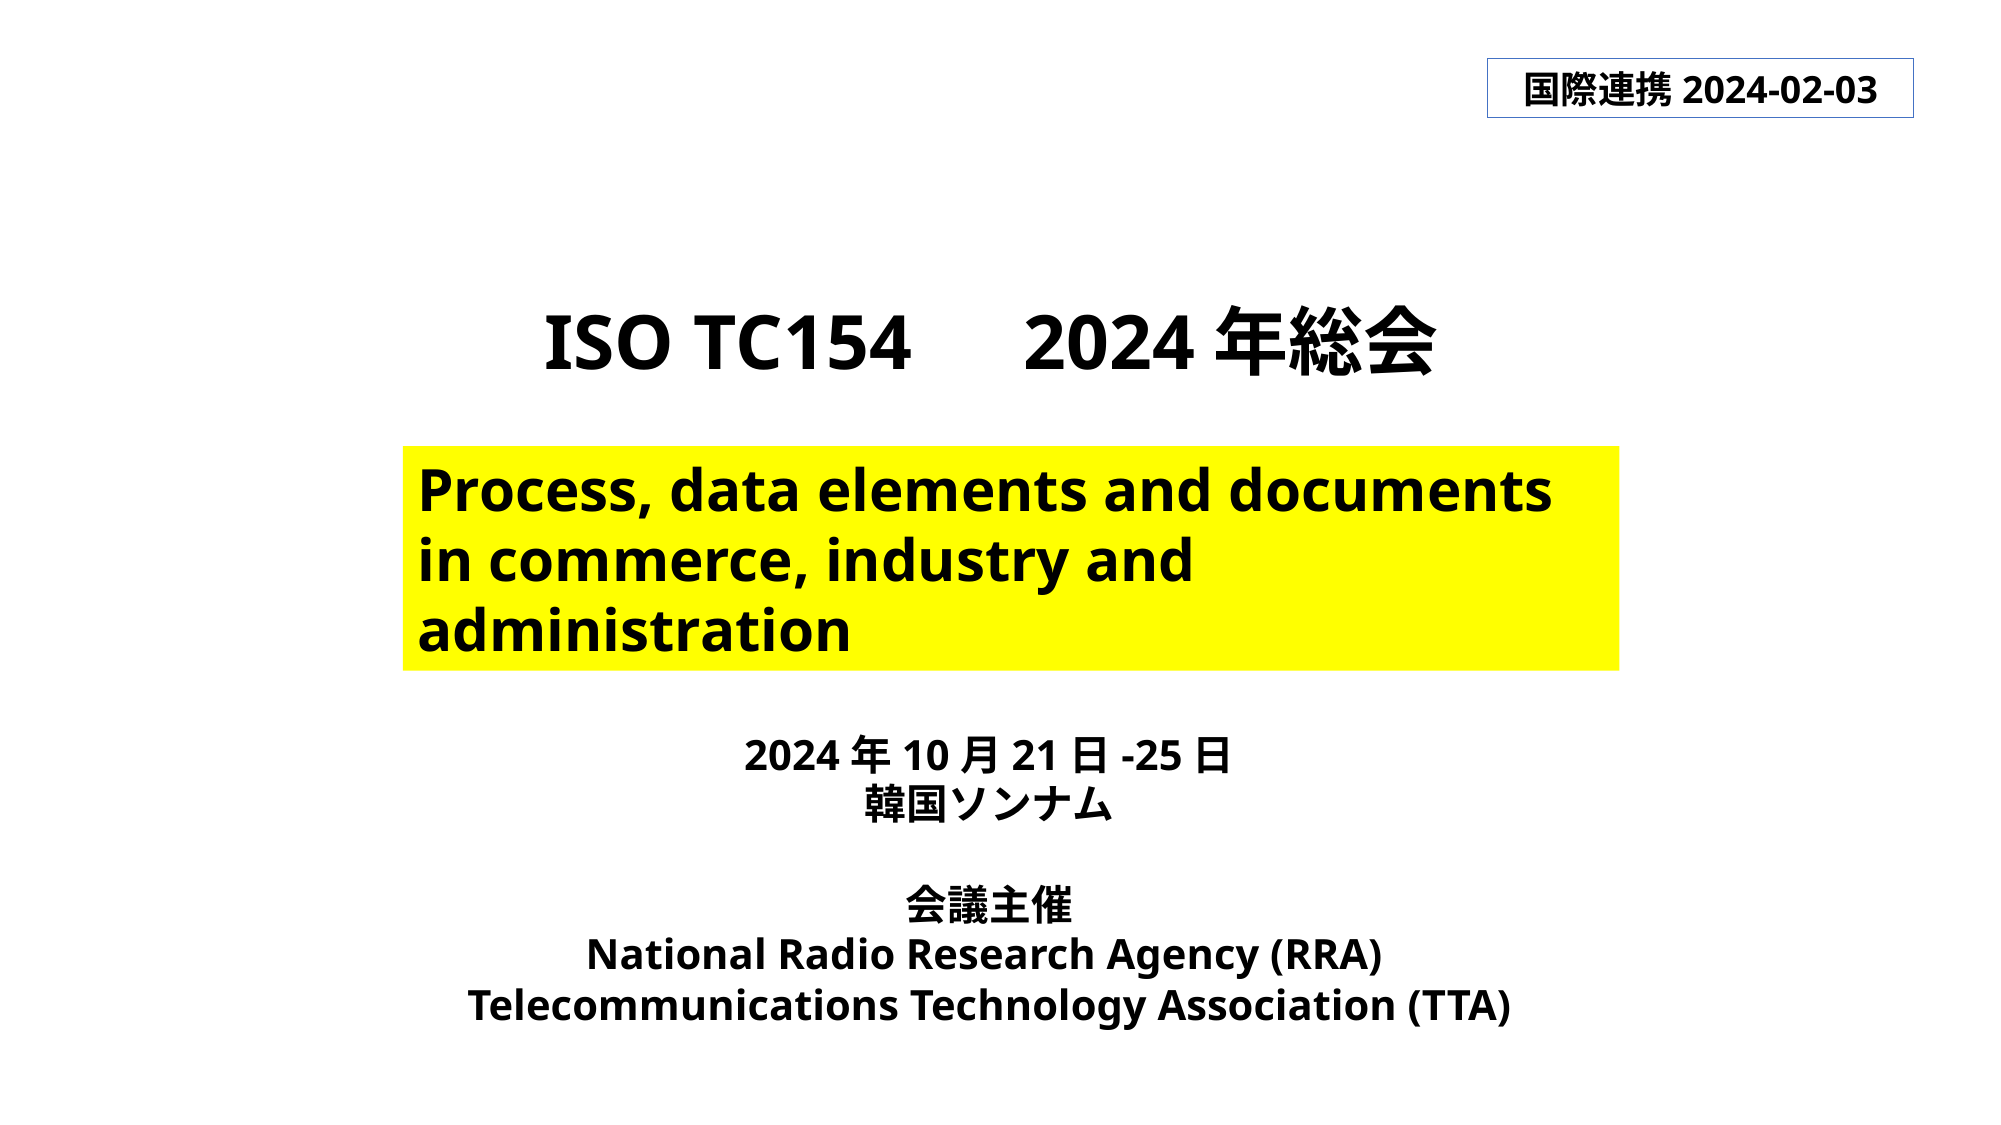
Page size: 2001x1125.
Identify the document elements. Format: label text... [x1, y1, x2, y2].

text_box 2024年10月21日-25日 韓国ソンナム 会議主催 National Radio Research Agency (RRA) Telecommunications Technology Association (TTA) [359, 720, 1620, 1086]
text_box 国際連携2024-02-03 [1487, 58, 1914, 118]
text_box ISO TC154 2024年総会 [441, 287, 1542, 393]
text_box Process, data elements and documents in commerce, industry and administration [402, 446, 1620, 671]
